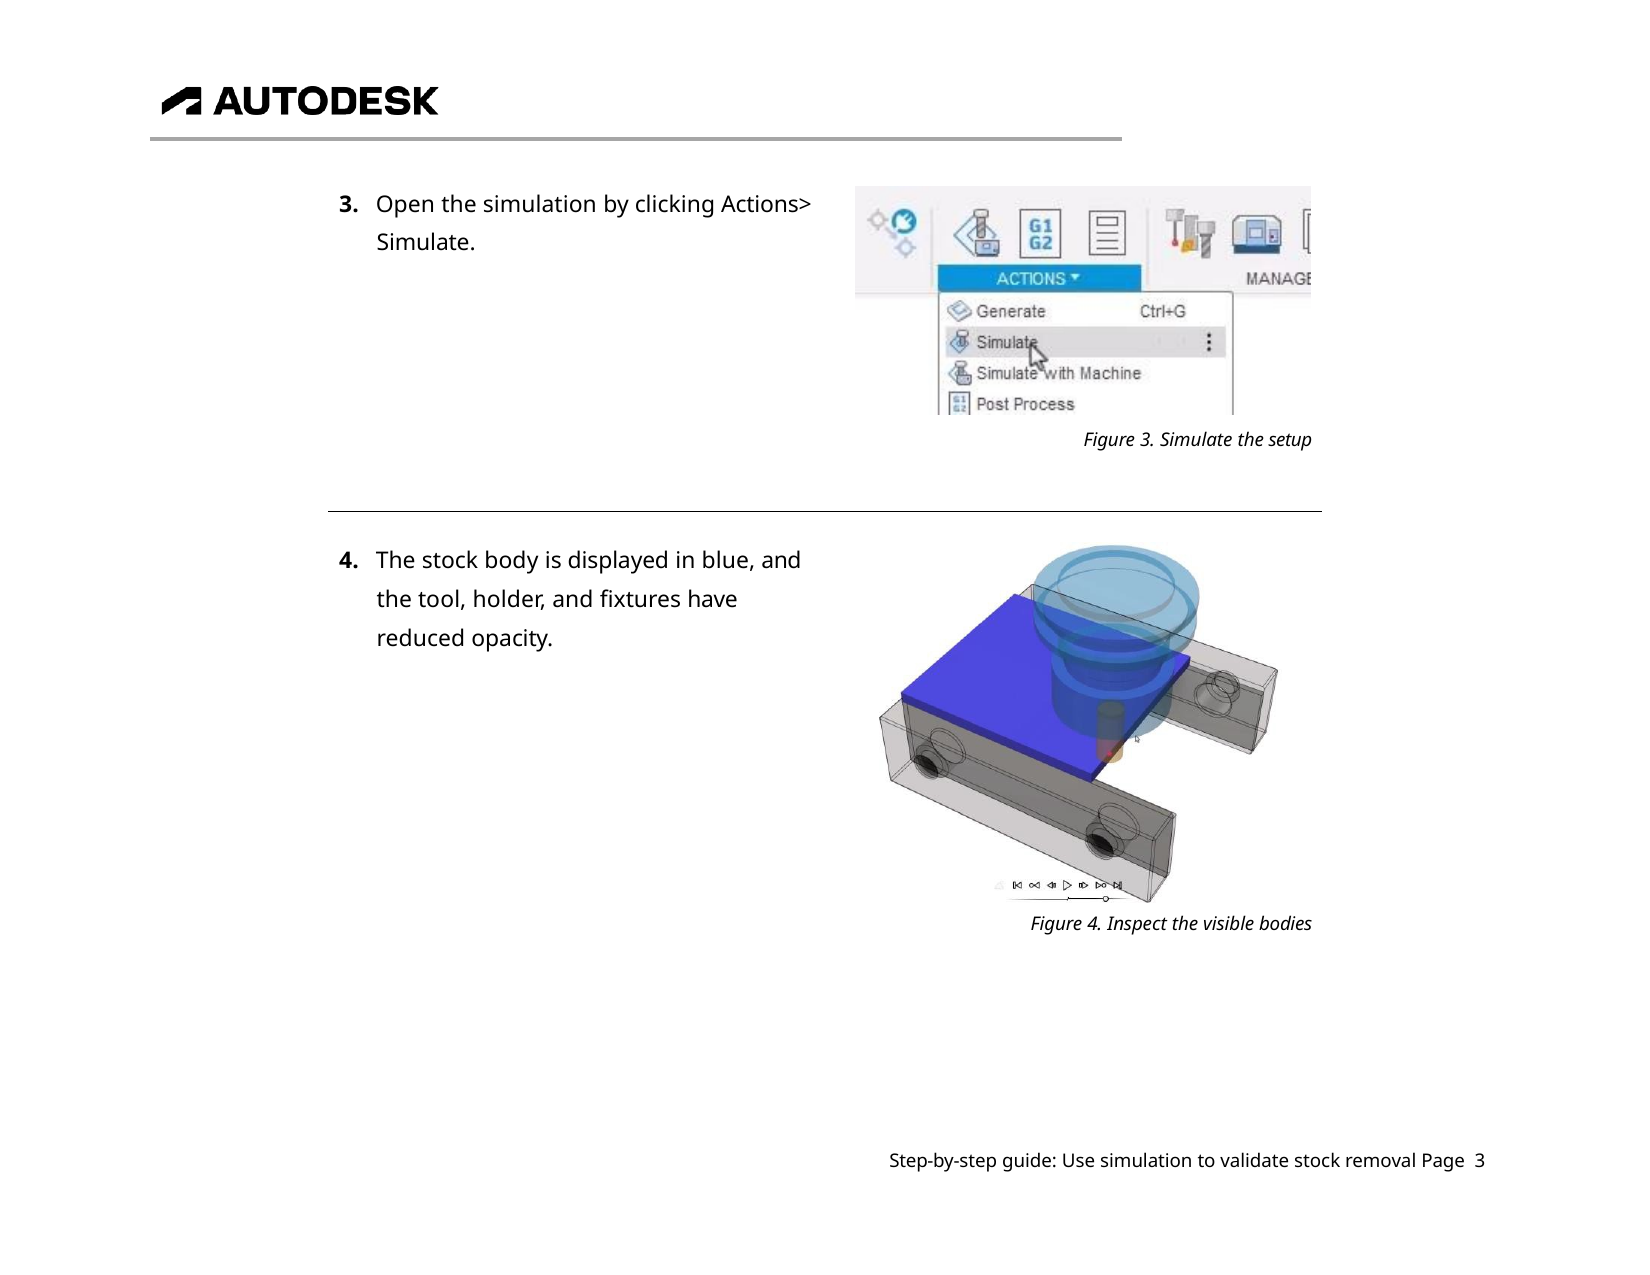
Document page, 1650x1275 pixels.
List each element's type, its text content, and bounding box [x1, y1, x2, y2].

picture [854, 186, 1311, 415]
picture [161, 86, 439, 115]
picture [878, 541, 1282, 903]
table_header 3. Open the simulation by clicking Actions> Simulate. [328, 187, 836, 511]
table_cell Figure 4. Inspect the visible bodies [836, 512, 1322, 950]
slide_number Step-by-step guide: Use simulation to validate stock removal Page 3 [887, 1145, 1509, 1275]
table_header Figure 3. Simulate the setup [836, 187, 1322, 511]
table_cell 4. The stock body is displayed in blue, and the tool, holder, and fixtures have reduced opacity. [328, 512, 836, 950]
